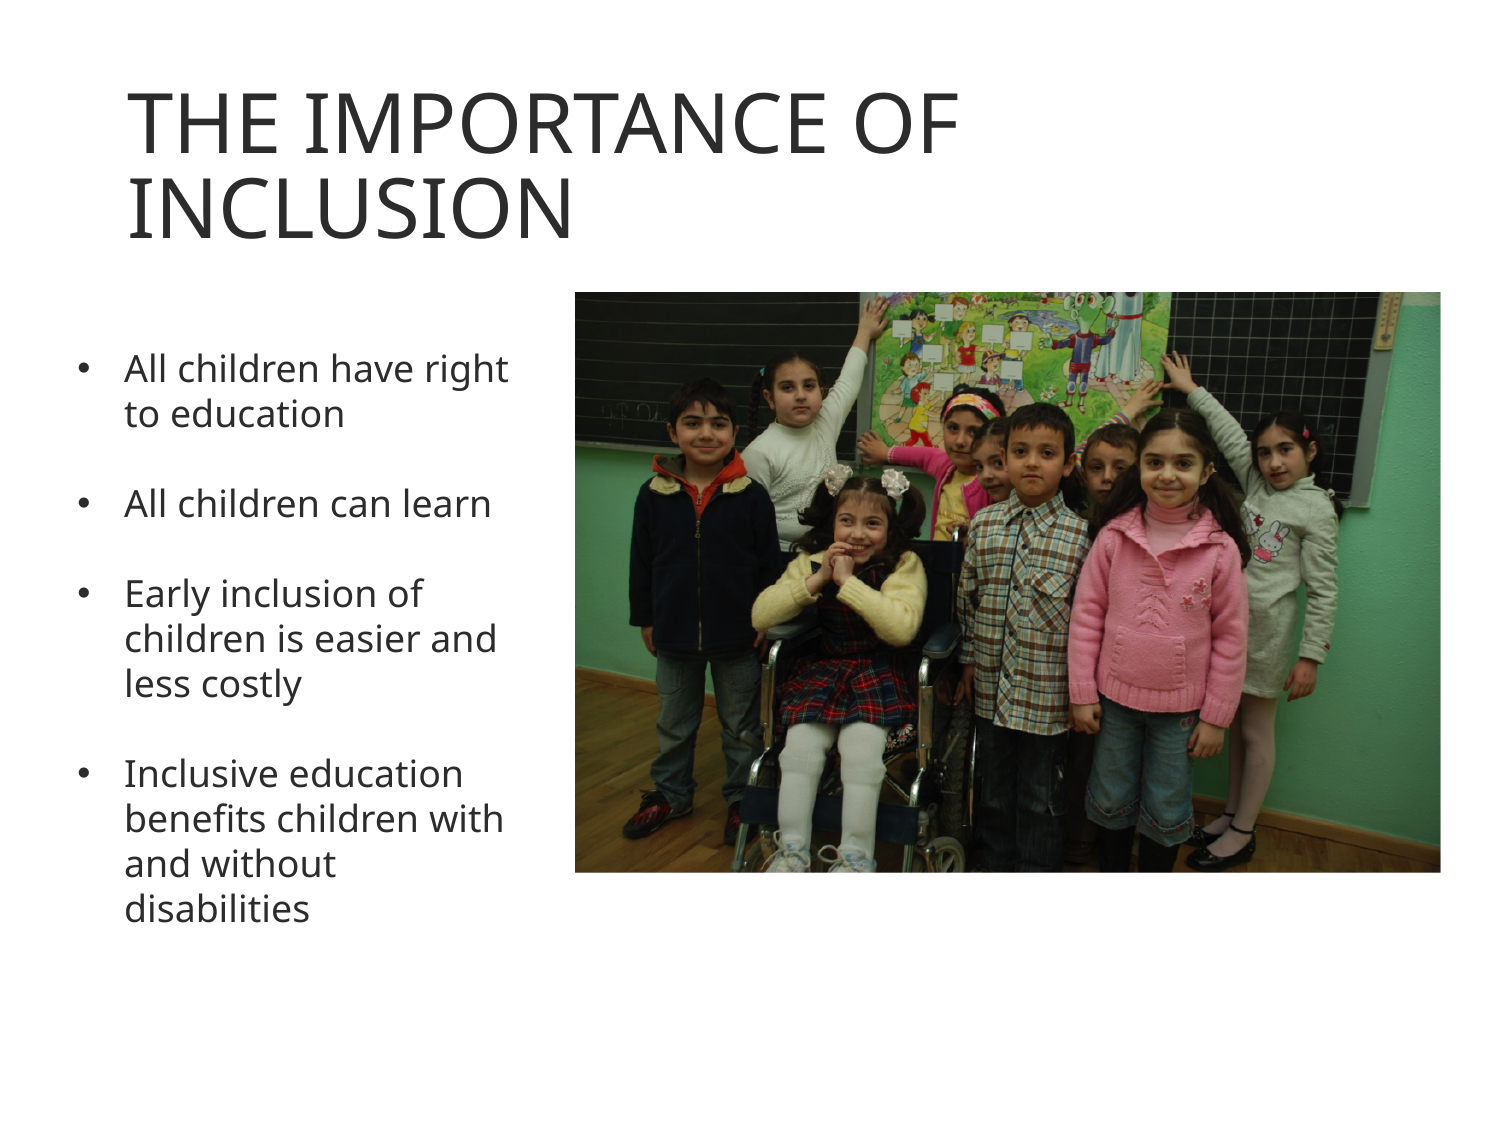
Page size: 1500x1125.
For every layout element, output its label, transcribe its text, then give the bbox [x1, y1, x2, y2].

title THE IMPORTANCE OF INCLUSION [112, 46, 1388, 295]
text_box All children have right to education All children can learn Early inclusion of children is easier and less costly Inclusive education benefits children with and without disabilities [62, 337, 538, 938]
picture [574, 292, 1441, 873]
